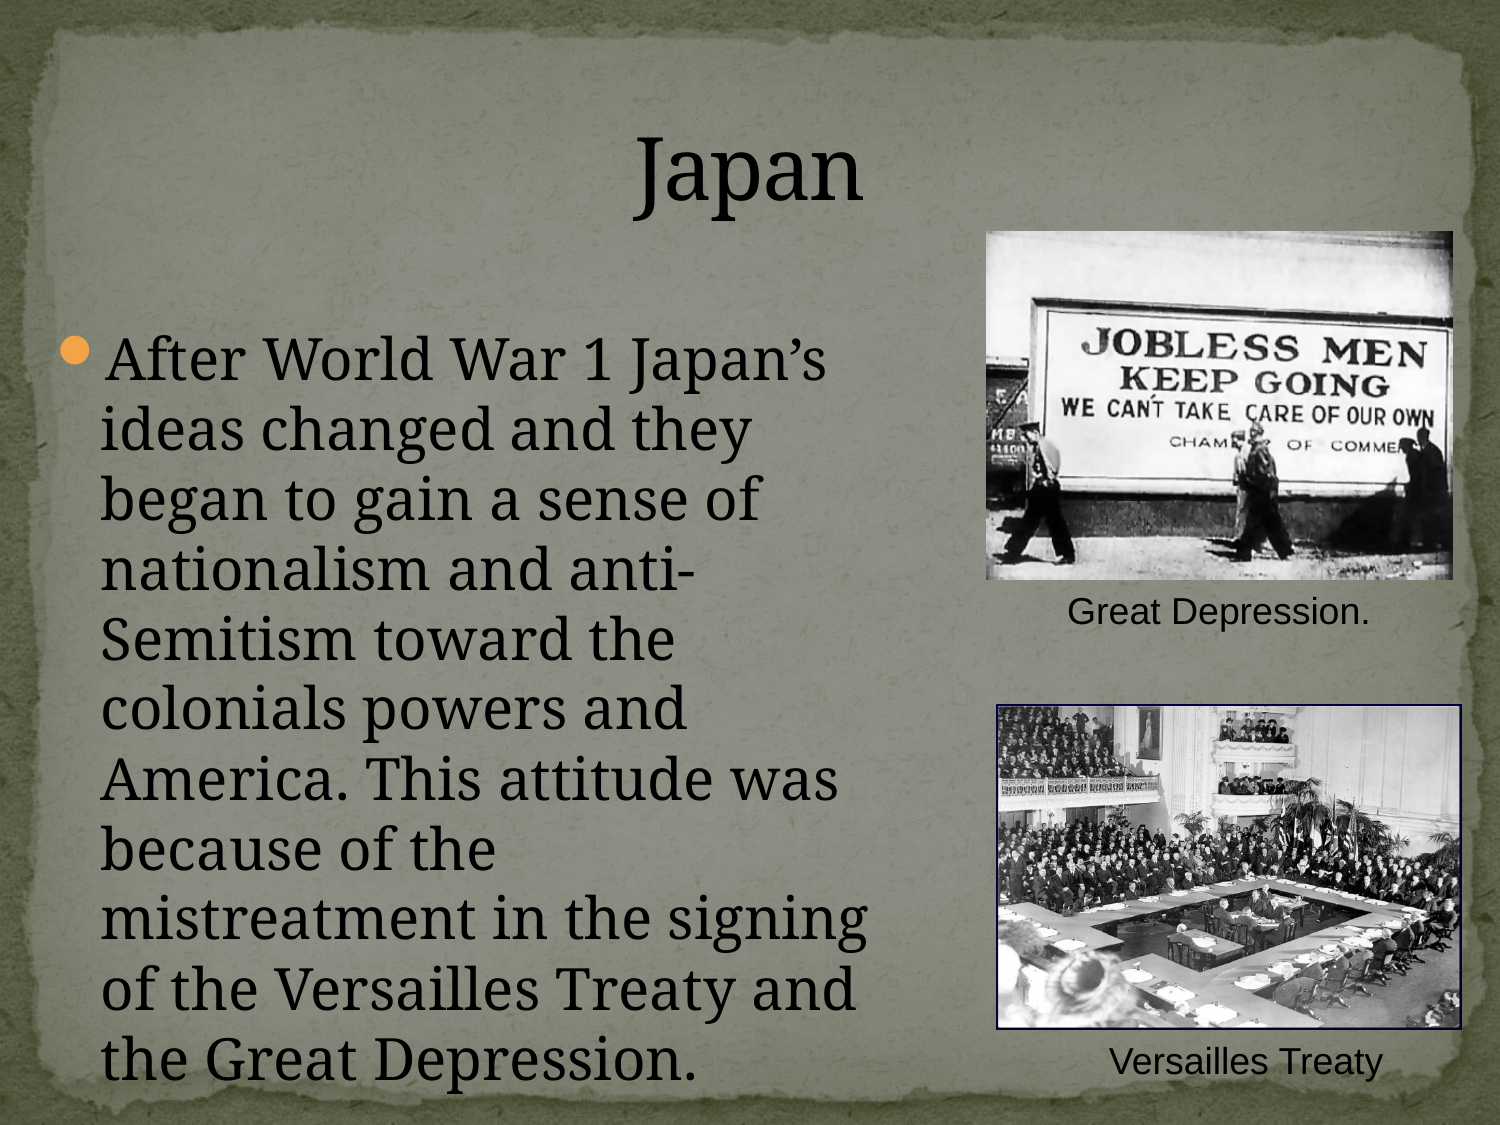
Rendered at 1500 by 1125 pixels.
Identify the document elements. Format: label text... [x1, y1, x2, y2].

text_box Versailles Treaty [1094, 1039, 1399, 1090]
title Japan [74, 24, 1425, 225]
picture [986, 231, 1453, 579]
picture [996, 704, 1462, 1030]
list After World War 1 Japan’s ideas changed and they began to gain a sense of nationalism and anti-Semitism toward the colonials powers and America. This attitude was because of the mistreatment in the signing of the Versailles Treaty and the Great Depression. [40, 314, 894, 1125]
text_box Great Depression. [986, 579, 1462, 640]
